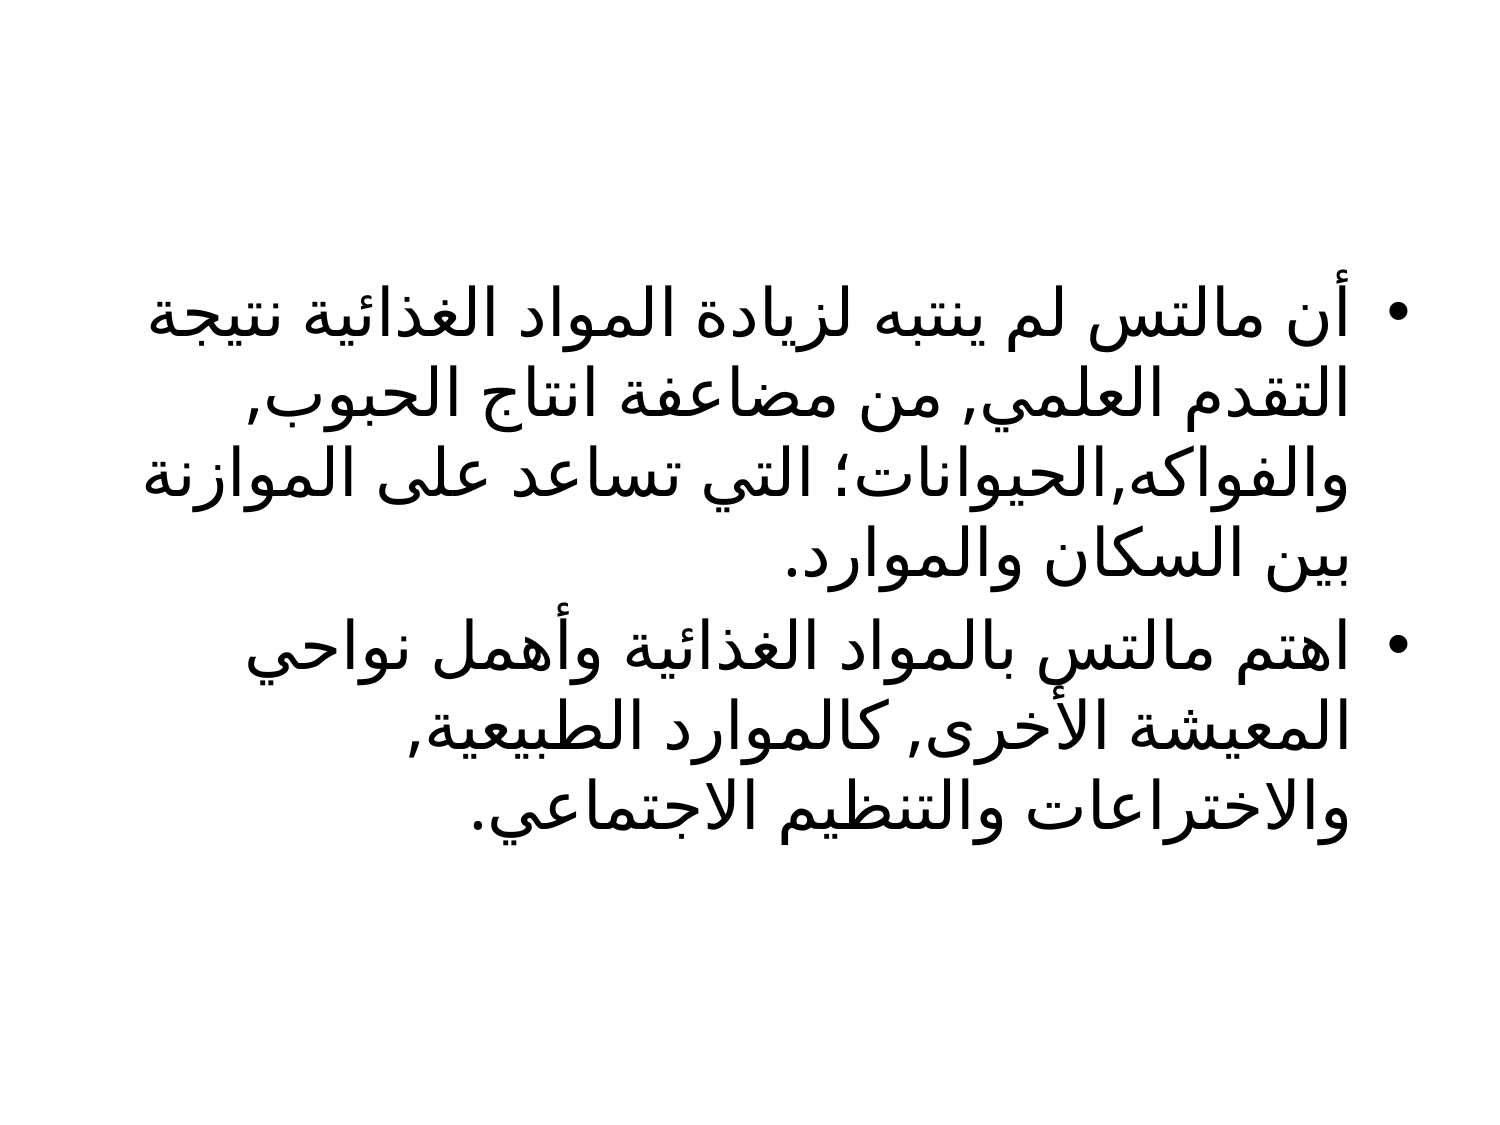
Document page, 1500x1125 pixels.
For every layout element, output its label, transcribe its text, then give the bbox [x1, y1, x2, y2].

list أن مالتس لم ينتبه لزيادة المواد الغذائية نتيجة التقدم العلمي, من مضاعفة انتاج الحبوب, والفواكه,الحيوانات؛ التي تساعد على الموازنة بين السكان والموارد. اهتم مالتس بالمواد الغذائية وأهمل نواحي المعيشة الأخرى, كالموارد الطبيعية, والاختراعات والتنظيم الاجتماعي. [75, 262, 1425, 1005]
